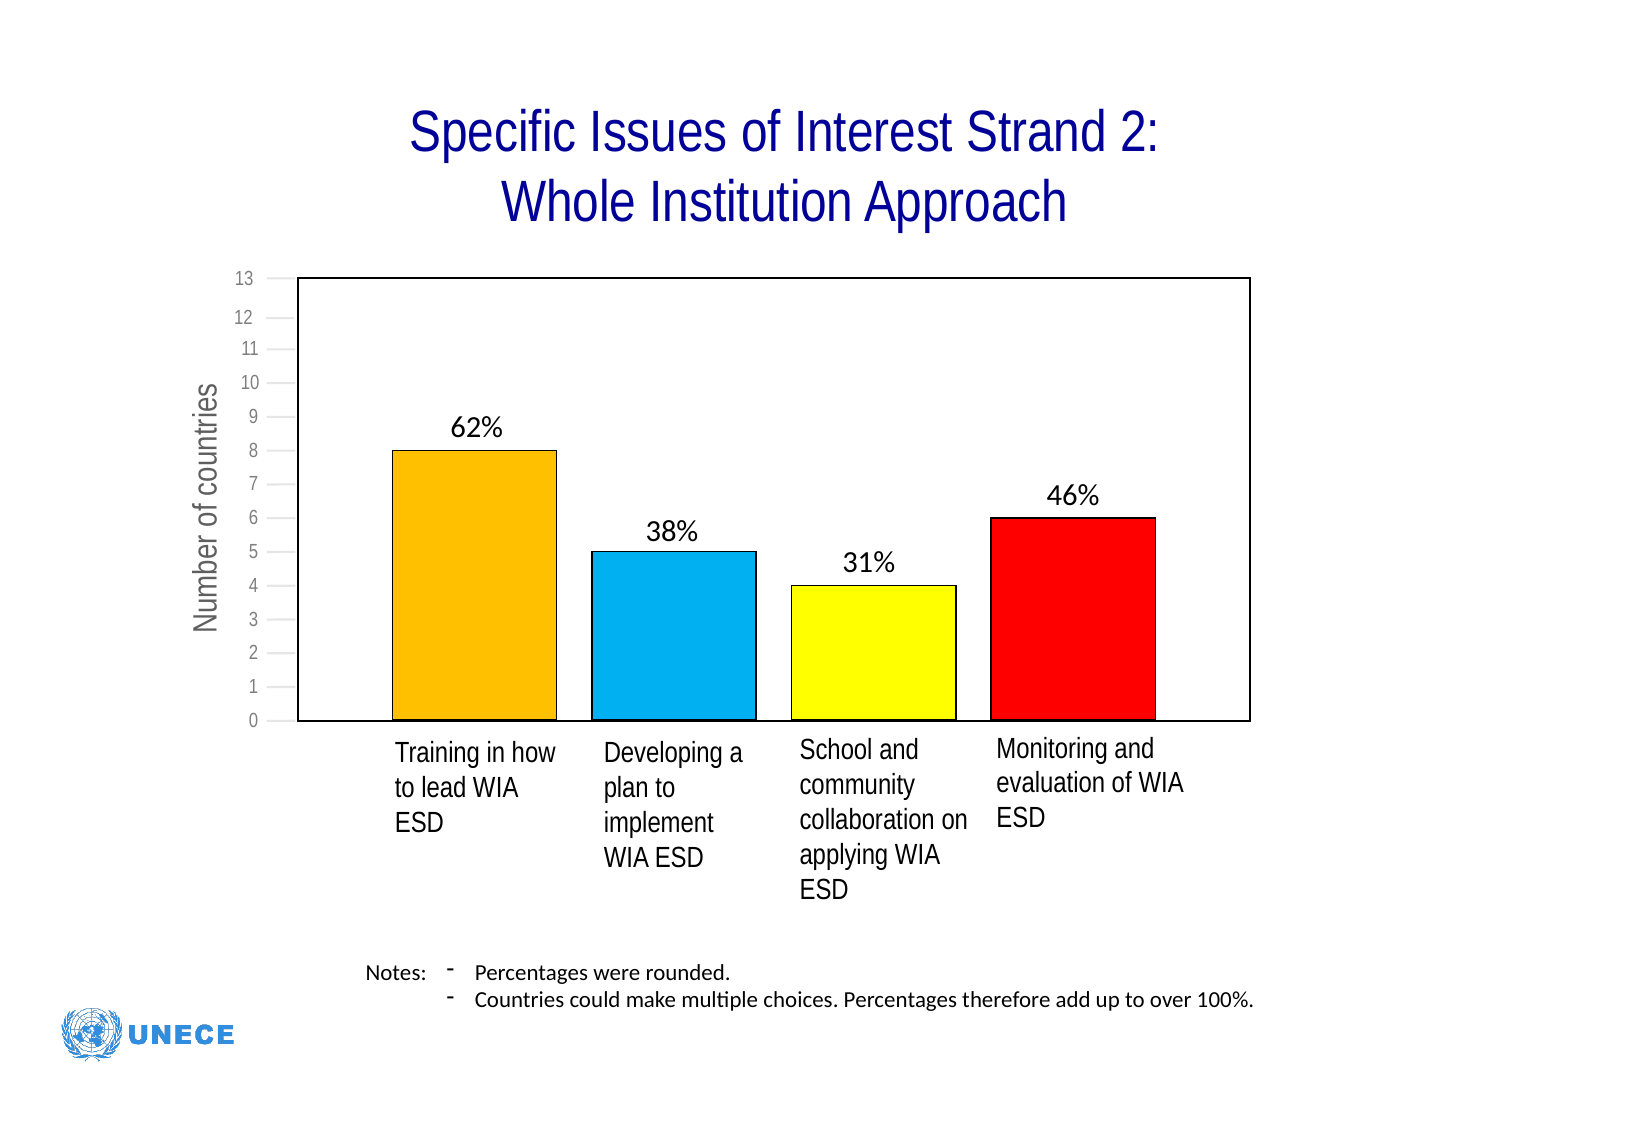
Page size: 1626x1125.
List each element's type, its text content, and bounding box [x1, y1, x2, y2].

text_box Specific Issues of Interest Strand 2: Whole Institution Approach [194, 99, 1376, 228]
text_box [175, 258, 1275, 1021]
picture [57, 1006, 236, 1062]
